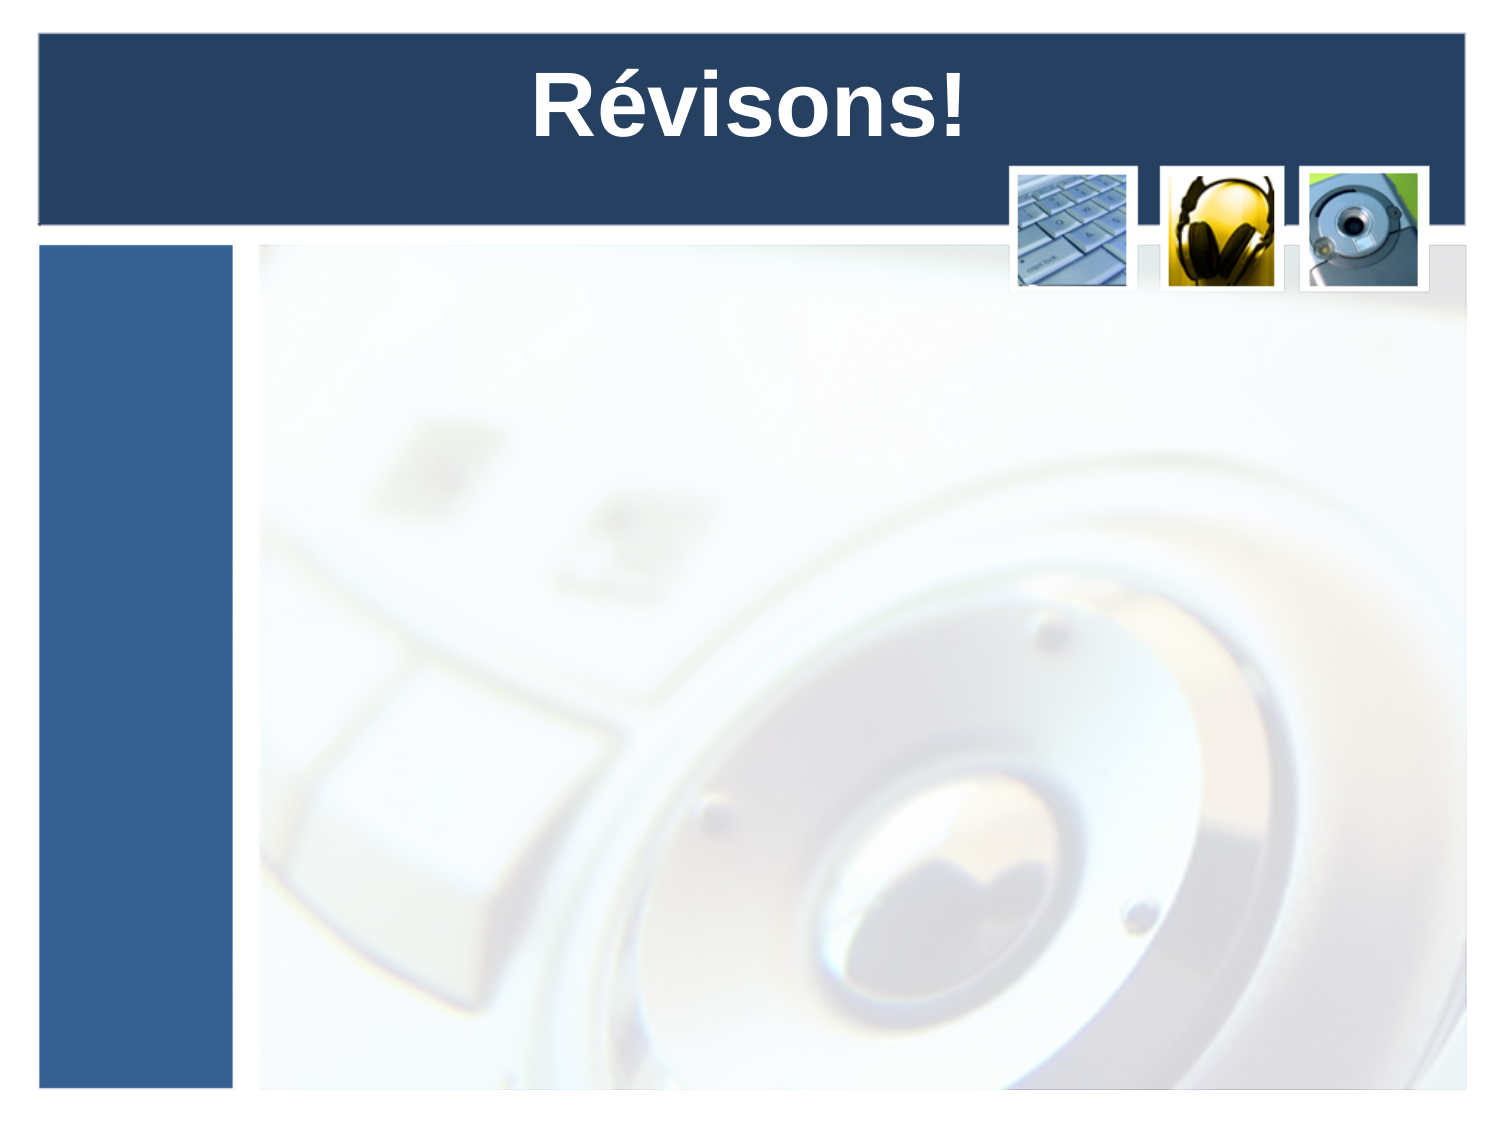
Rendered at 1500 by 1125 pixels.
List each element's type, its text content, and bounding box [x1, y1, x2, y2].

title Révisons! [75, 37, 1425, 163]
picture [0, 0, 1500, 1125]
